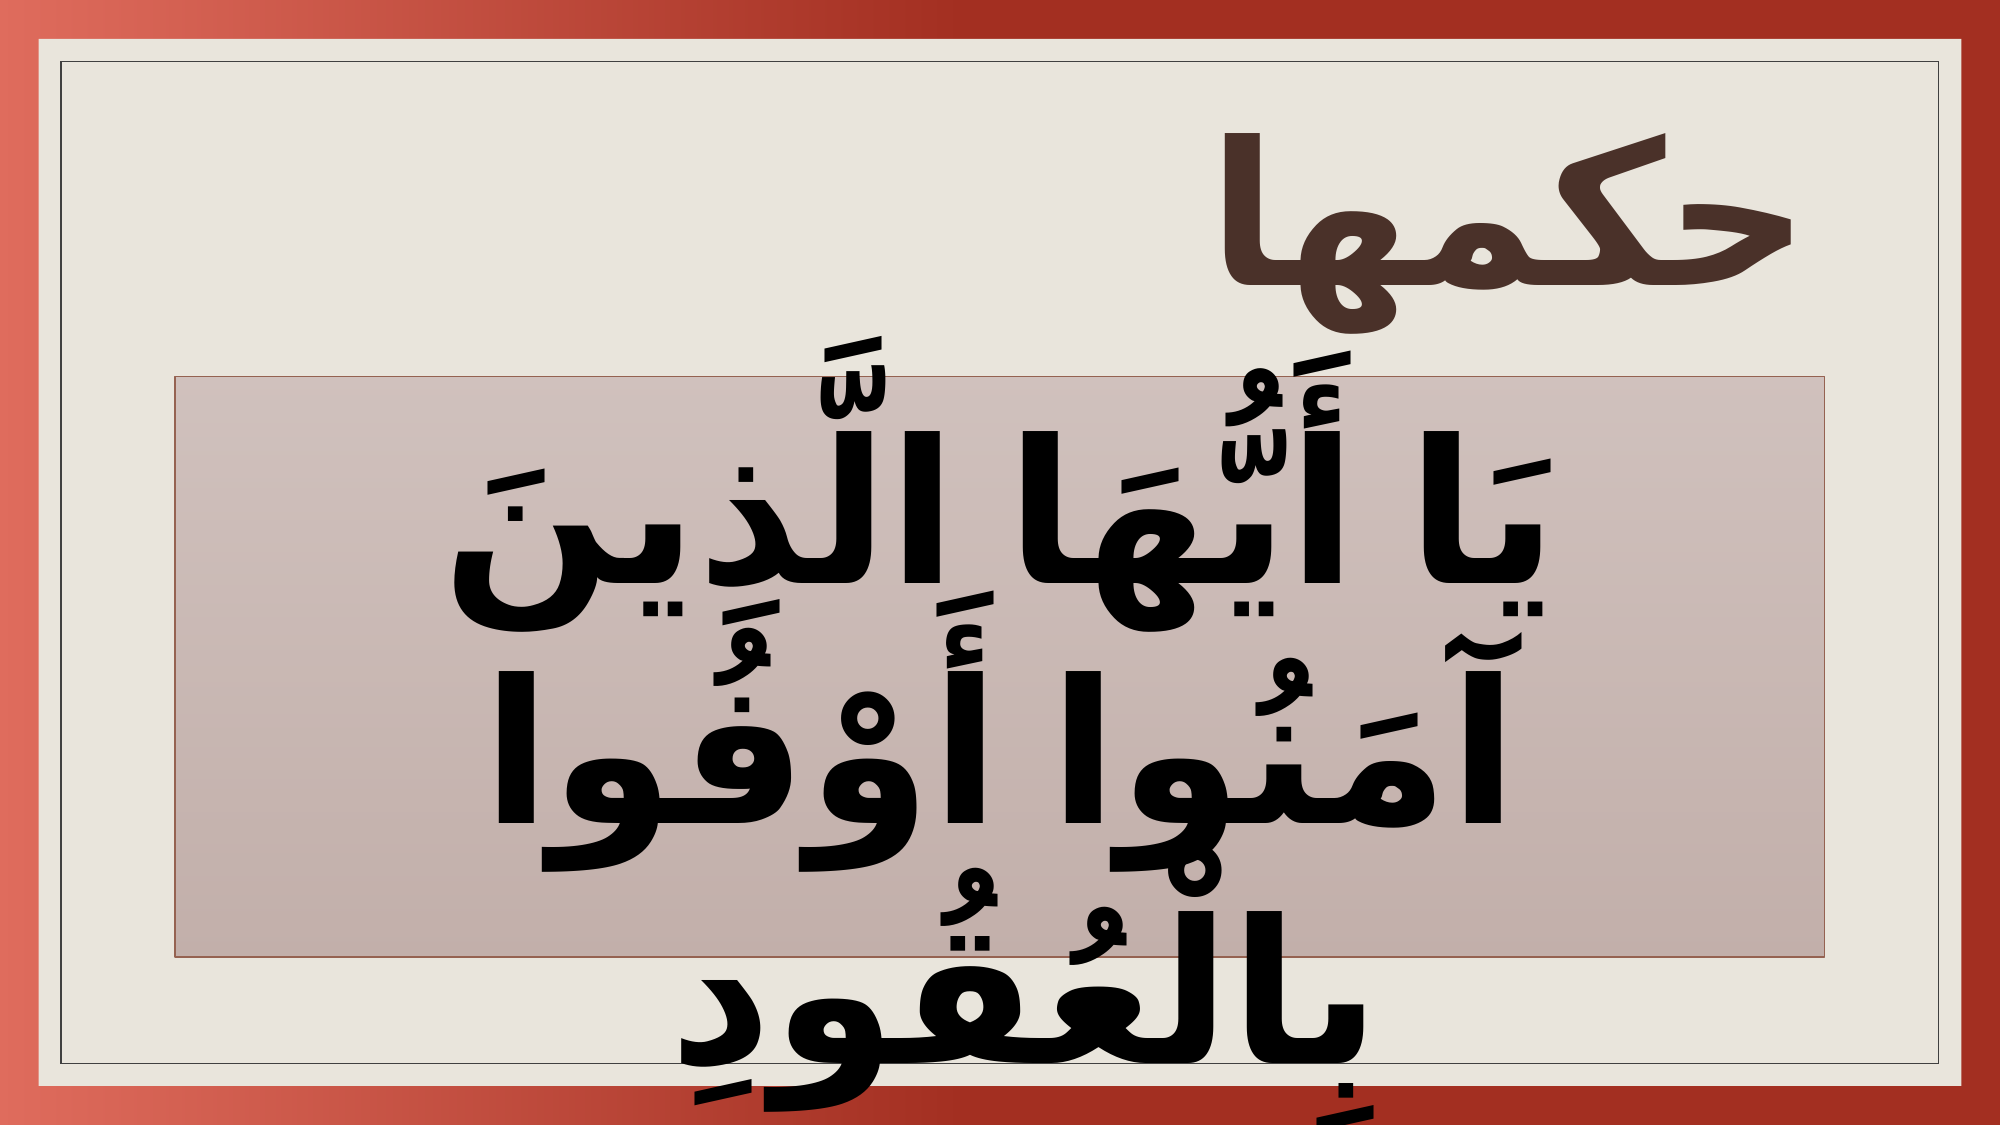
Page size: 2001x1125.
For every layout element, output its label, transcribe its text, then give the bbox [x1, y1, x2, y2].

list يَا أَيُّهَا الَّذِينَ آمَنُوا أَوْفُوا بِالْعُقُودِ [174, 376, 1825, 958]
title حكمها [174, 92, 1825, 349]
